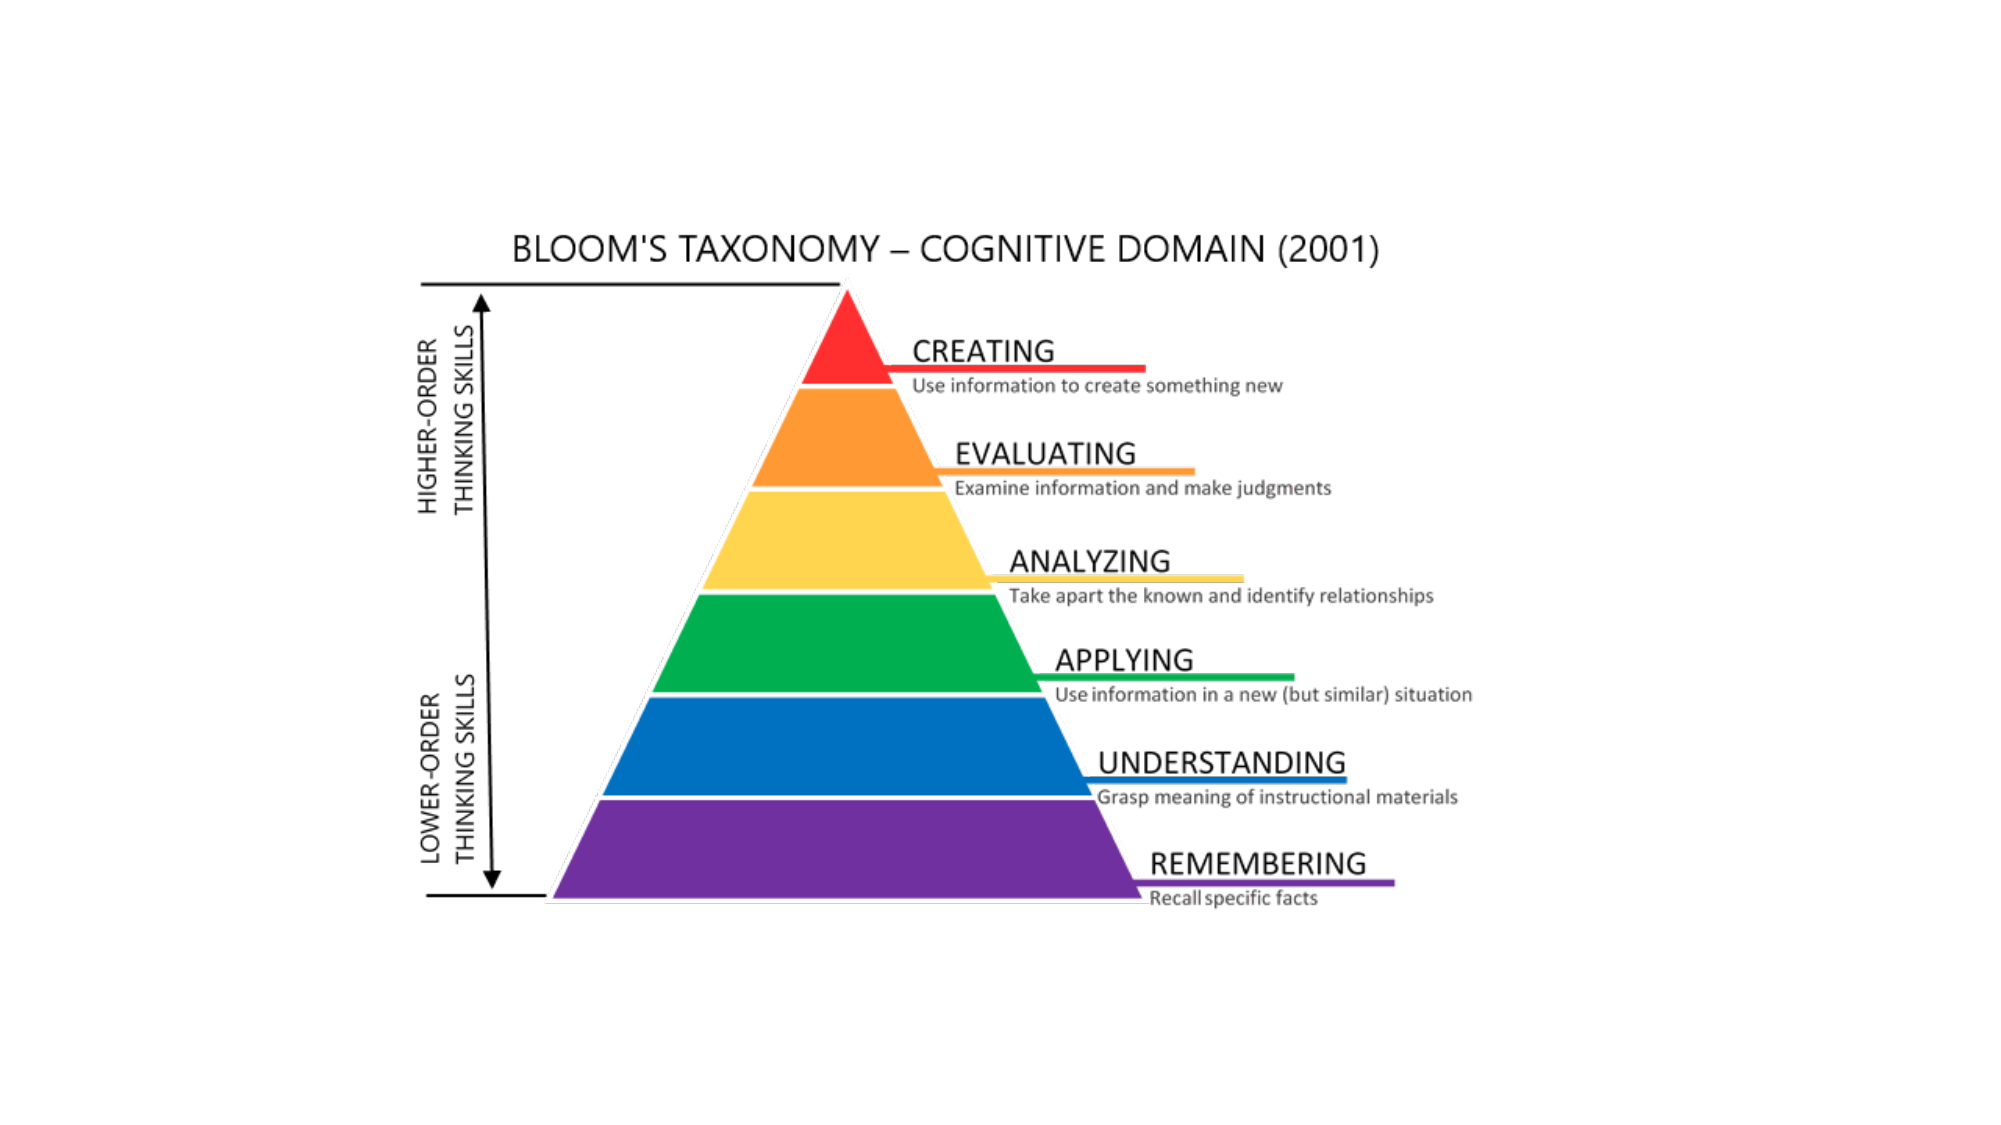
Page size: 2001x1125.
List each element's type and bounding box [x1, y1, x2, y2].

picture [385, 190, 1615, 935]
